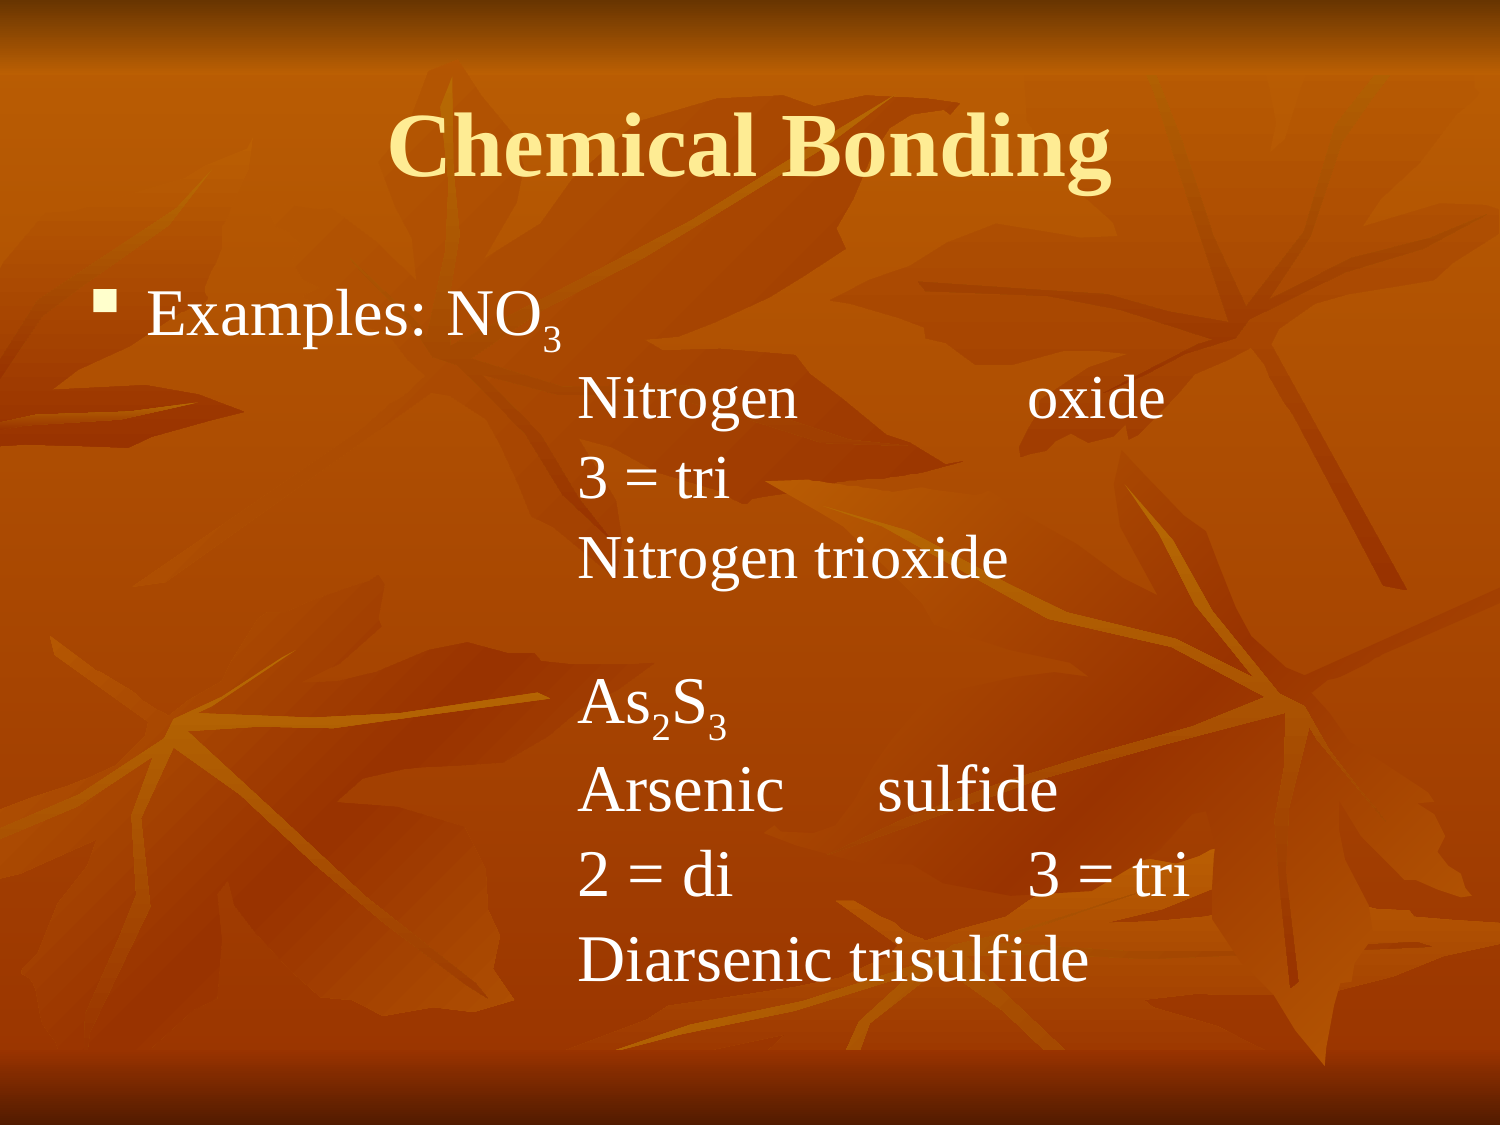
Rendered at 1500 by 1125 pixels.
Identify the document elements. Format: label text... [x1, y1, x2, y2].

title Chemical Bonding [74, 45, 1426, 234]
list Examples: NO3 Nitrogen oxide 3 = tri Nitrogen trioxide As2S3 Arsenic sulfide 2 = di 3 = tri Diarsenic trisulfide [74, 262, 1426, 1006]
